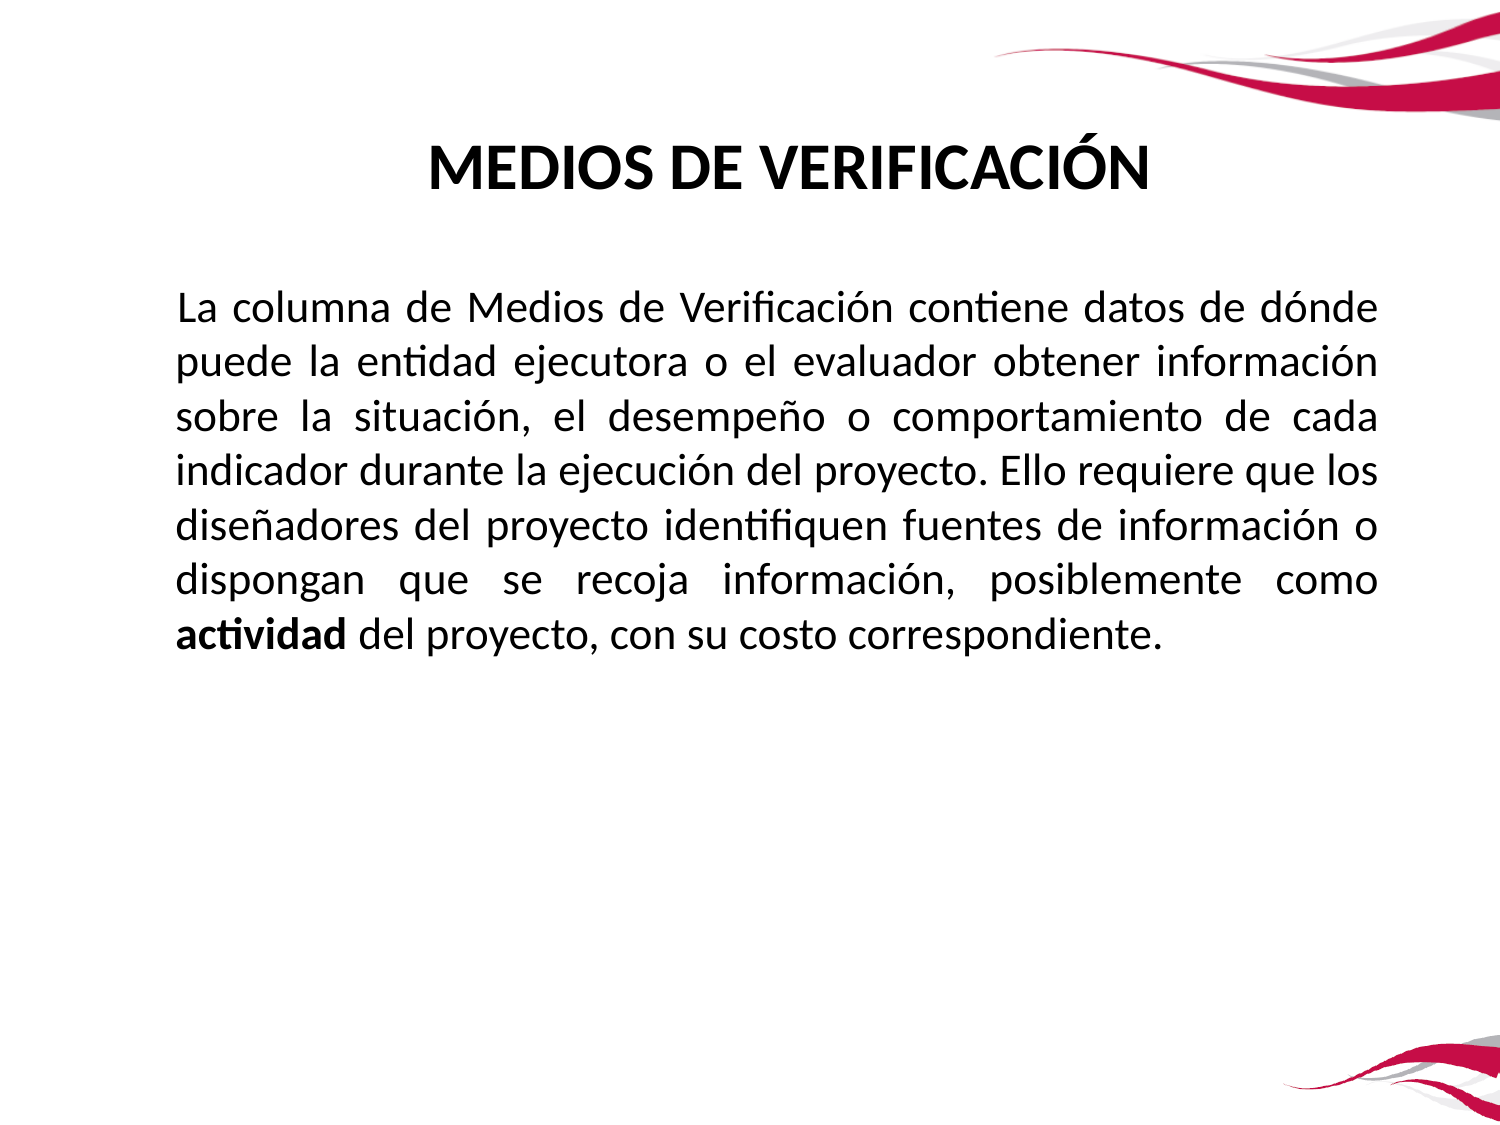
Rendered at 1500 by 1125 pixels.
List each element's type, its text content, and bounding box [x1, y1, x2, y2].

picture [920, 0, 1500, 140]
text_box MEDIOS DE VERIFICACIÓN [152, 70, 1428, 365]
text_box La columna de Medios de Verificación contiene datos de dónde puede la entidad ejecutora o el evaluador obtener información sobre la situación, el desempeño o comportamiento de cada indicador durante la ejecución del proyecto. Ello requiere que los diseñadores del proyecto identifiquen fuentes de información o dispongan que se recoja información, posiblemente como actividad del proyecto, con su costo correspondiente. [93, 269, 1396, 721]
picture [1254, 1022, 1500, 1125]
